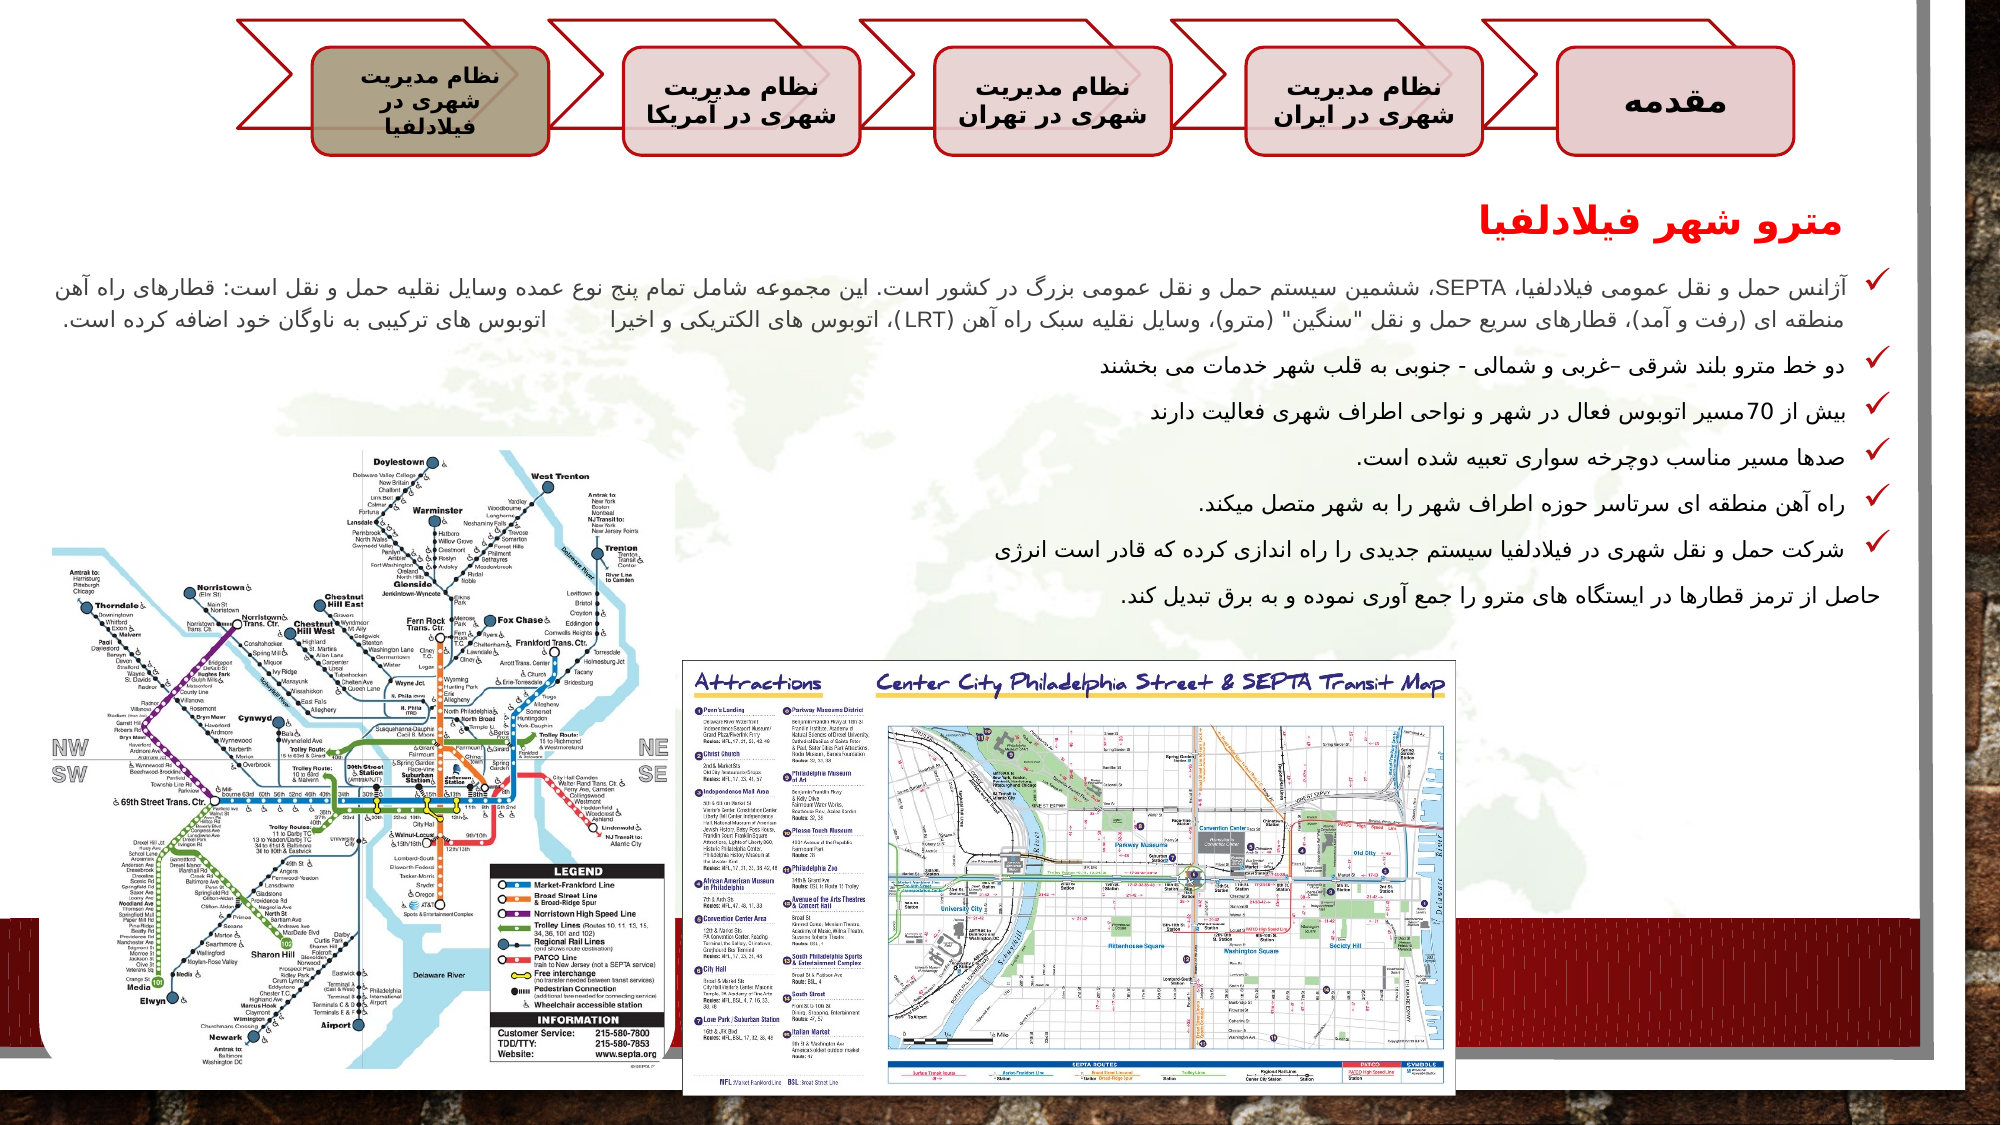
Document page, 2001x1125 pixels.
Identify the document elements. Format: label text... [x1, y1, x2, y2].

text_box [237, 6, 1795, 169]
text_box مترو شهر فیلادلفیا [1086, 188, 1859, 250]
picture [0, 0, 2001, 1125]
list آژانس حمل و نقل عمومی فیلادلفیا، SEPTA، ششمین سیستم حمل و نقل عمومی بزرگ در کشور است. این مجموعه شامل تمام پنج نوع عمده وسایل نقلیه حمل و نقل است: قطارهای راه آهن منطقه ای (رفت و آمد)، قطارهای سریع حمل و نقل "سنگین" (مترو)، وسایل نقلیه سبک راه آهن (LRT)، اتوبوس های الکتریکی و اخیرا اتوبوس های ترکیبی به ناوگان خود اضافه کرده است. دو خط مترو بلند شرقی –غربی و شمالی - جنوبی به قلب شهر خدمات می بخشند بیش از 70مسیر اتوبوس فعال در شهر و نواحی اطراف شهری فعالیت دارند صدها مسیر مناسب دوچرخه سواری تعبیه شده است. راه آهن منطقه ای سرتاسر حوزه اطراف شهر را به شهر متصل میکند. شرکت حمل و نقل شهری در فیلادلفیا سیستم جدیدی را راه اندازی کرده که قادر است انرژی حاصل از ترمز قطارها در ایستگاه های مترو را جمع آوری نموده و به برق تبدیل کند. [39, 188, 1898, 647]
